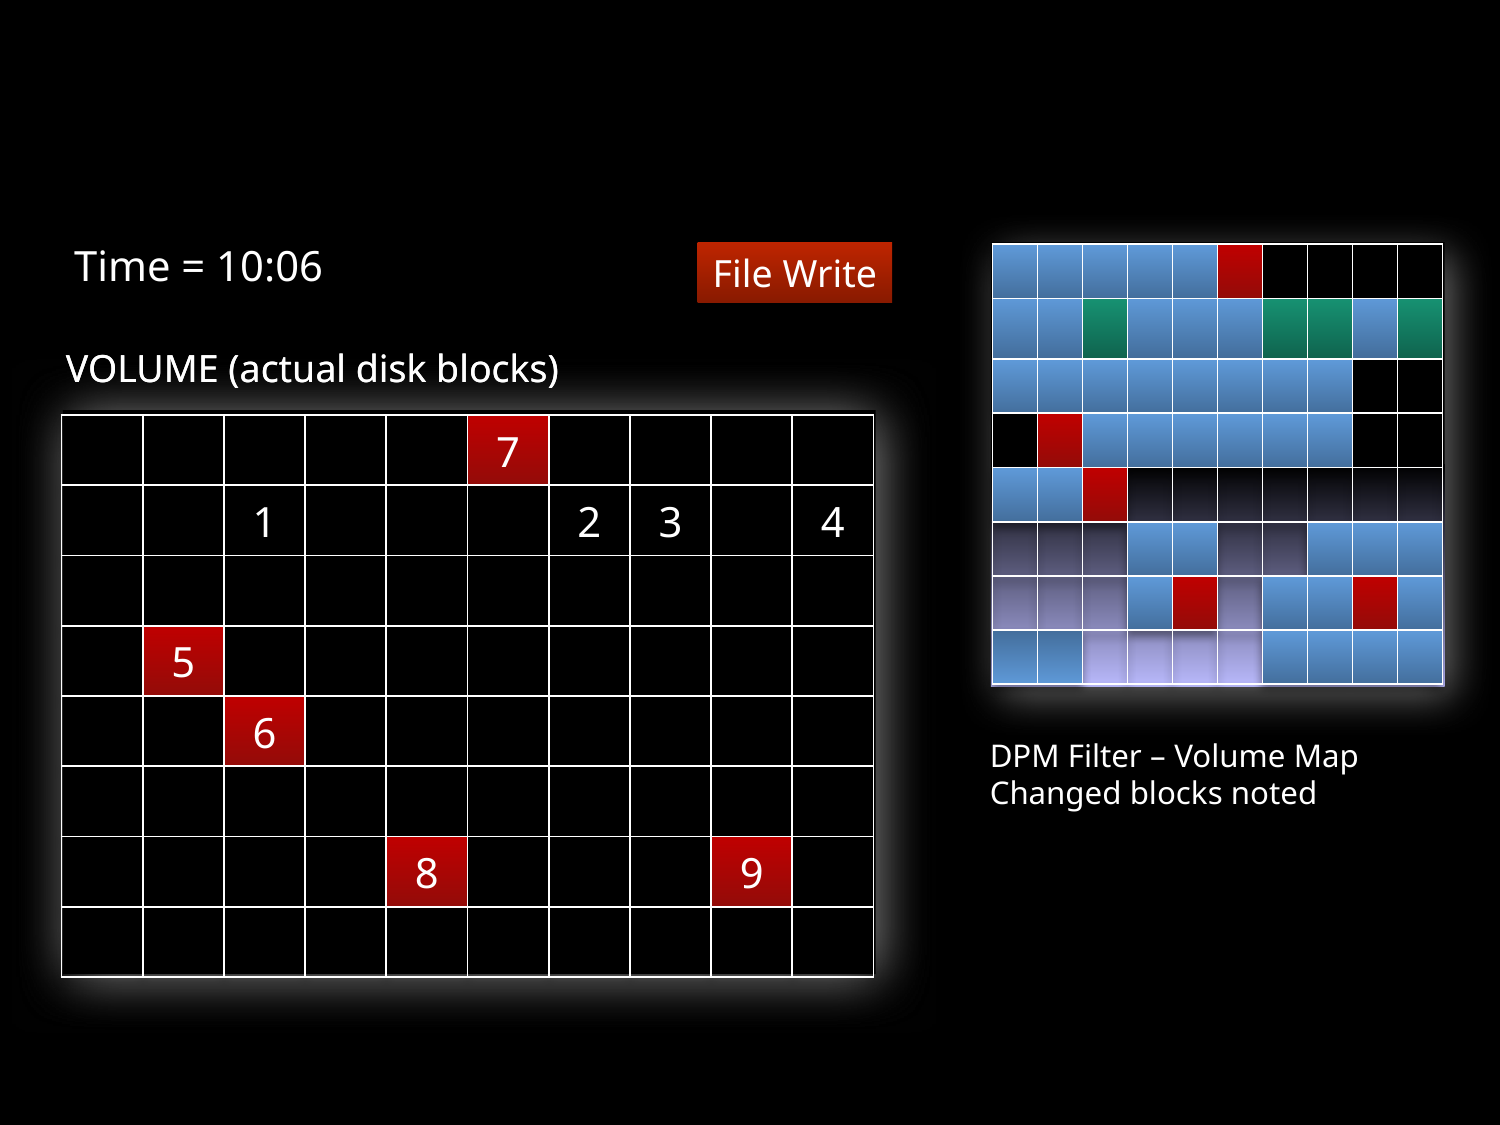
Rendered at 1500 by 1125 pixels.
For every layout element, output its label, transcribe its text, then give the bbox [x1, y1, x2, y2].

table_cell [550, 767, 629, 836]
table_cell [793, 837, 873, 906]
table_header [993, 245, 1037, 298]
table_cell [1263, 299, 1307, 358]
table_cell [631, 556, 710, 625]
table_cell 8 [387, 837, 467, 906]
table_cell [144, 908, 223, 976]
table_cell [1398, 468, 1442, 521]
table_header [1308, 245, 1352, 298]
table_cell [550, 697, 629, 765]
table_cell [1218, 360, 1262, 412]
table_cell [993, 523, 1037, 575]
table_cell [1398, 577, 1442, 629]
table_cell [1353, 299, 1397, 358]
table_cell [1083, 631, 1127, 683]
table_cell [1263, 577, 1307, 629]
table_header [1083, 245, 1127, 298]
table_cell [1083, 523, 1127, 575]
table_cell [225, 908, 304, 976]
table_cell [1173, 631, 1217, 683]
table_cell [993, 360, 1037, 412]
table_cell [225, 767, 304, 836]
table_cell [1218, 299, 1262, 358]
table_cell [1308, 631, 1352, 683]
table_cell [387, 767, 467, 836]
table_cell [306, 837, 385, 906]
table_cell 4 [793, 486, 873, 555]
table_cell [62, 767, 142, 836]
table_cell [550, 627, 629, 695]
table_cell [1083, 468, 1127, 521]
table_cell [1353, 360, 1397, 412]
table_cell 3 [631, 486, 710, 555]
table_cell [793, 767, 873, 836]
table_cell [712, 697, 791, 765]
table_cell [1353, 523, 1397, 575]
table_cell [712, 767, 791, 836]
table_cell [1128, 468, 1172, 521]
table_cell 9 [712, 837, 791, 906]
table_cell [1218, 523, 1262, 575]
table_cell [62, 908, 142, 976]
table_cell [56, 379, 575, 398]
table_cell [712, 486, 791, 555]
table_header [631, 416, 710, 484]
table_cell [1353, 468, 1397, 521]
table_cell [1038, 360, 1082, 412]
table_cell [306, 627, 385, 695]
table_header [387, 416, 467, 484]
table_cell [468, 837, 548, 906]
table_header [225, 416, 304, 484]
table_header [1398, 245, 1442, 298]
table_cell [631, 697, 710, 765]
table_cell [712, 908, 791, 976]
table_cell [1128, 523, 1172, 575]
table_header [144, 416, 223, 484]
table_cell [1083, 360, 1127, 412]
table_cell [1128, 360, 1172, 412]
table_cell [387, 697, 467, 765]
table_header [712, 416, 791, 484]
table_cell [306, 556, 385, 625]
table_cell [1263, 631, 1307, 683]
table_header [1128, 245, 1172, 298]
table_cell [306, 697, 385, 765]
table_cell [387, 486, 467, 555]
table_header [62, 416, 142, 484]
table_cell [712, 556, 791, 625]
table_cell [1083, 577, 1127, 629]
table_cell [1308, 523, 1352, 575]
text_box DPM Filter – Volume Map Changed blocks noted [974, 728, 1375, 819]
table_cell [468, 627, 548, 695]
table_cell [1218, 631, 1262, 683]
table_cell [550, 556, 629, 625]
table_cell [144, 837, 223, 906]
table_cell [1038, 299, 1082, 358]
table_cell [387, 627, 467, 695]
table_cell [631, 767, 710, 836]
table_cell [631, 627, 710, 695]
table_cell [1083, 414, 1127, 467]
table_cell [793, 697, 873, 765]
table_cell 5 [144, 627, 223, 695]
table_cell [1308, 577, 1352, 629]
table_cell [793, 556, 873, 625]
table_cell [1128, 631, 1172, 683]
table_cell [468, 556, 548, 625]
table_cell [1308, 299, 1352, 358]
table_cell [1173, 577, 1217, 629]
table_cell [1173, 360, 1217, 412]
table_cell [1263, 468, 1307, 521]
table_cell [468, 486, 548, 555]
table_cell [993, 299, 1037, 358]
table_cell [468, 767, 548, 836]
table_cell [62, 837, 142, 906]
table_cell [1263, 360, 1307, 412]
table_cell [1083, 299, 1127, 358]
table_cell [468, 697, 548, 765]
table_cell [1263, 523, 1307, 575]
table_cell [993, 468, 1037, 521]
table_cell [225, 837, 304, 906]
table_cell [1128, 414, 1172, 467]
table_cell [1218, 577, 1262, 629]
table_cell [1128, 299, 1172, 358]
table_cell [1308, 360, 1352, 412]
text_box [62, 410, 876, 416]
table_cell [1398, 414, 1442, 467]
table_cell [1398, 631, 1442, 683]
table_header [1263, 245, 1307, 298]
table_cell [1038, 414, 1082, 467]
table_header [1038, 245, 1082, 298]
table_cell [1038, 577, 1082, 629]
table_cell [468, 908, 548, 976]
table_header [793, 416, 873, 484]
table_cell [1308, 468, 1352, 521]
table_cell [144, 697, 223, 765]
table_header [1218, 245, 1262, 298]
table_cell [306, 486, 385, 555]
table_cell [1308, 414, 1352, 467]
table_cell [993, 414, 1037, 467]
table_cell [62, 486, 142, 555]
table_cell [144, 767, 223, 836]
table_cell [62, 627, 142, 695]
table_cell 1 [225, 486, 304, 555]
table_cell [1398, 523, 1442, 575]
table_cell [631, 908, 710, 976]
table_cell [225, 627, 304, 695]
table_cell [1353, 414, 1397, 467]
table_cell [306, 908, 385, 976]
table_cell [1398, 299, 1442, 358]
table_header [306, 416, 385, 484]
table_cell [1218, 414, 1262, 467]
table_cell [993, 631, 1037, 683]
table_cell [1173, 414, 1217, 467]
table_cell [1353, 577, 1397, 629]
text_box Time = 10:06 [59, 232, 339, 297]
table_cell [550, 908, 629, 976]
table_cell [631, 837, 710, 906]
table_cell [225, 556, 304, 625]
table_cell [306, 767, 385, 836]
table_cell [144, 556, 223, 625]
table_header [1353, 245, 1397, 298]
table_header [1173, 245, 1217, 298]
table_cell [550, 837, 629, 906]
table_cell 6 [225, 697, 304, 765]
table_cell [89, 393, 575, 398]
table_cell [1173, 299, 1217, 358]
table_header 7 [468, 416, 548, 484]
table_cell [1038, 523, 1082, 575]
table_cell [993, 577, 1037, 629]
table_cell [1173, 523, 1217, 575]
table_header [550, 416, 629, 484]
table_cell [1398, 360, 1442, 412]
table_cell [793, 908, 873, 976]
table_cell [144, 486, 223, 555]
table_cell [712, 627, 791, 695]
table_cell [1353, 631, 1397, 683]
table_cell [1263, 414, 1307, 467]
table_cell [1128, 577, 1172, 629]
text_box File Write [697, 242, 893, 303]
table_cell [1038, 468, 1082, 521]
table_cell [62, 697, 142, 765]
table_cell [793, 627, 873, 695]
table_cell [387, 556, 467, 625]
table_cell [62, 556, 142, 625]
table_cell 2 [550, 486, 629, 555]
table_cell [1038, 631, 1082, 683]
table_cell [1173, 468, 1217, 521]
table_cell [1218, 468, 1262, 521]
table_cell [387, 908, 467, 976]
text_box VOLUME (actual disk blocks) [50, 337, 575, 398]
